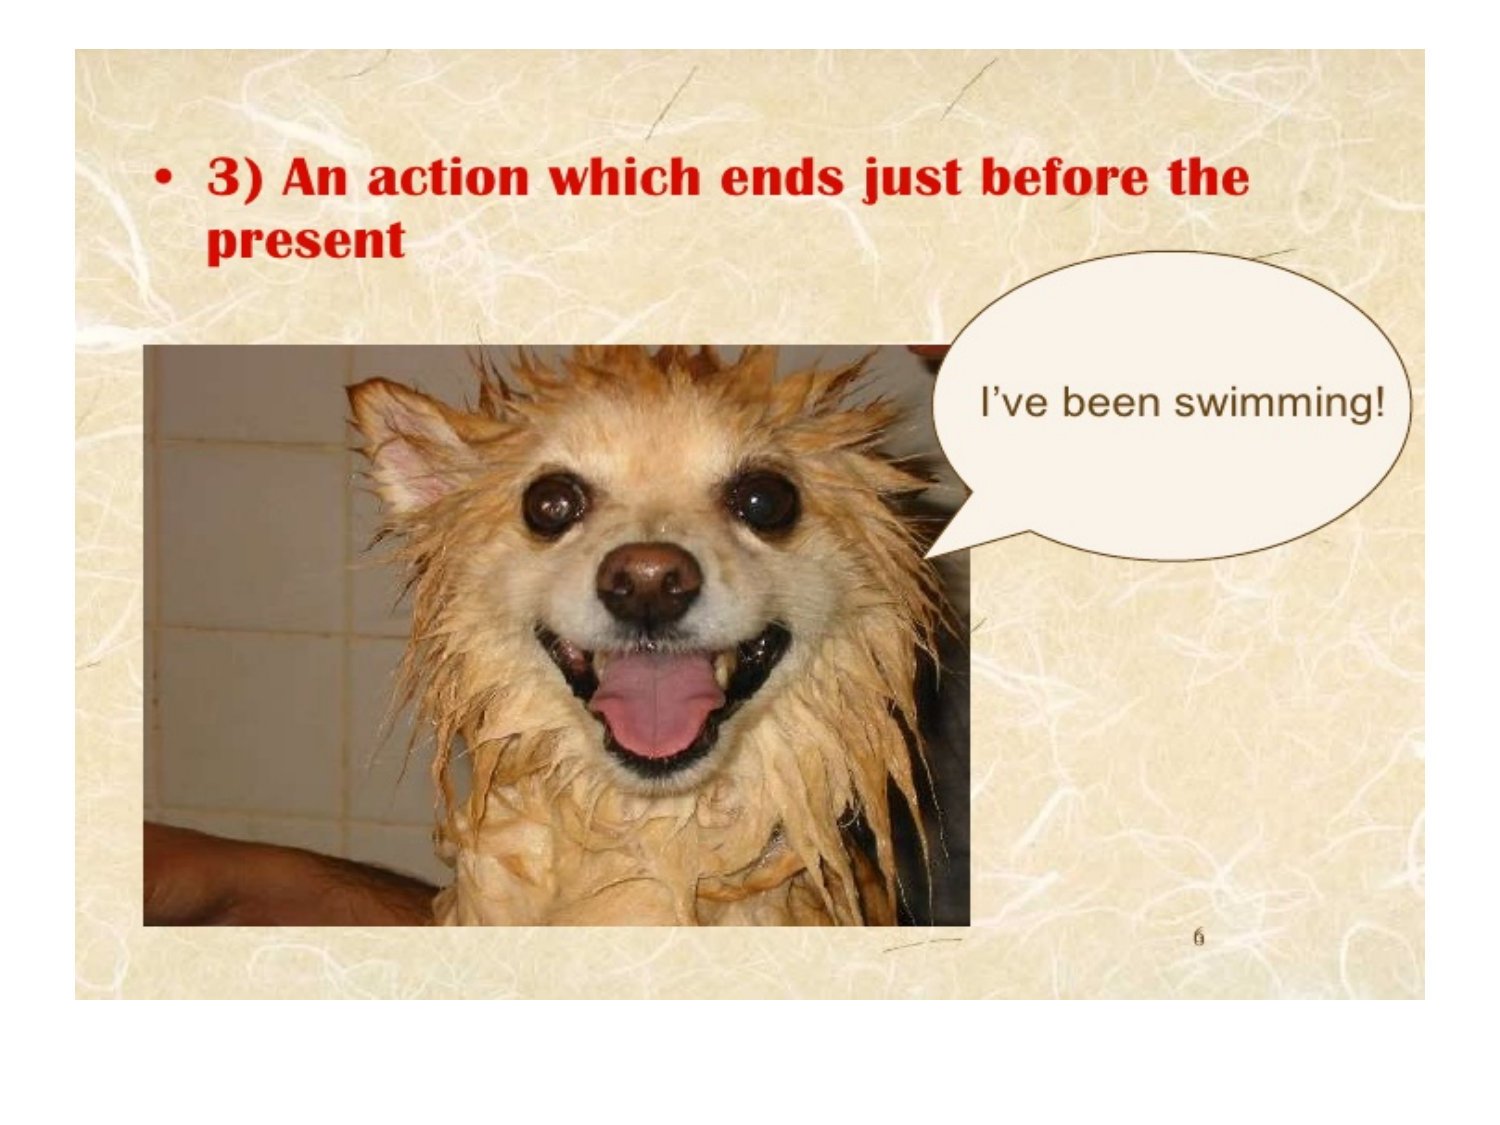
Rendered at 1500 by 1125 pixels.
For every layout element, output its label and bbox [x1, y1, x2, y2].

picture [74, 49, 1426, 1001]
